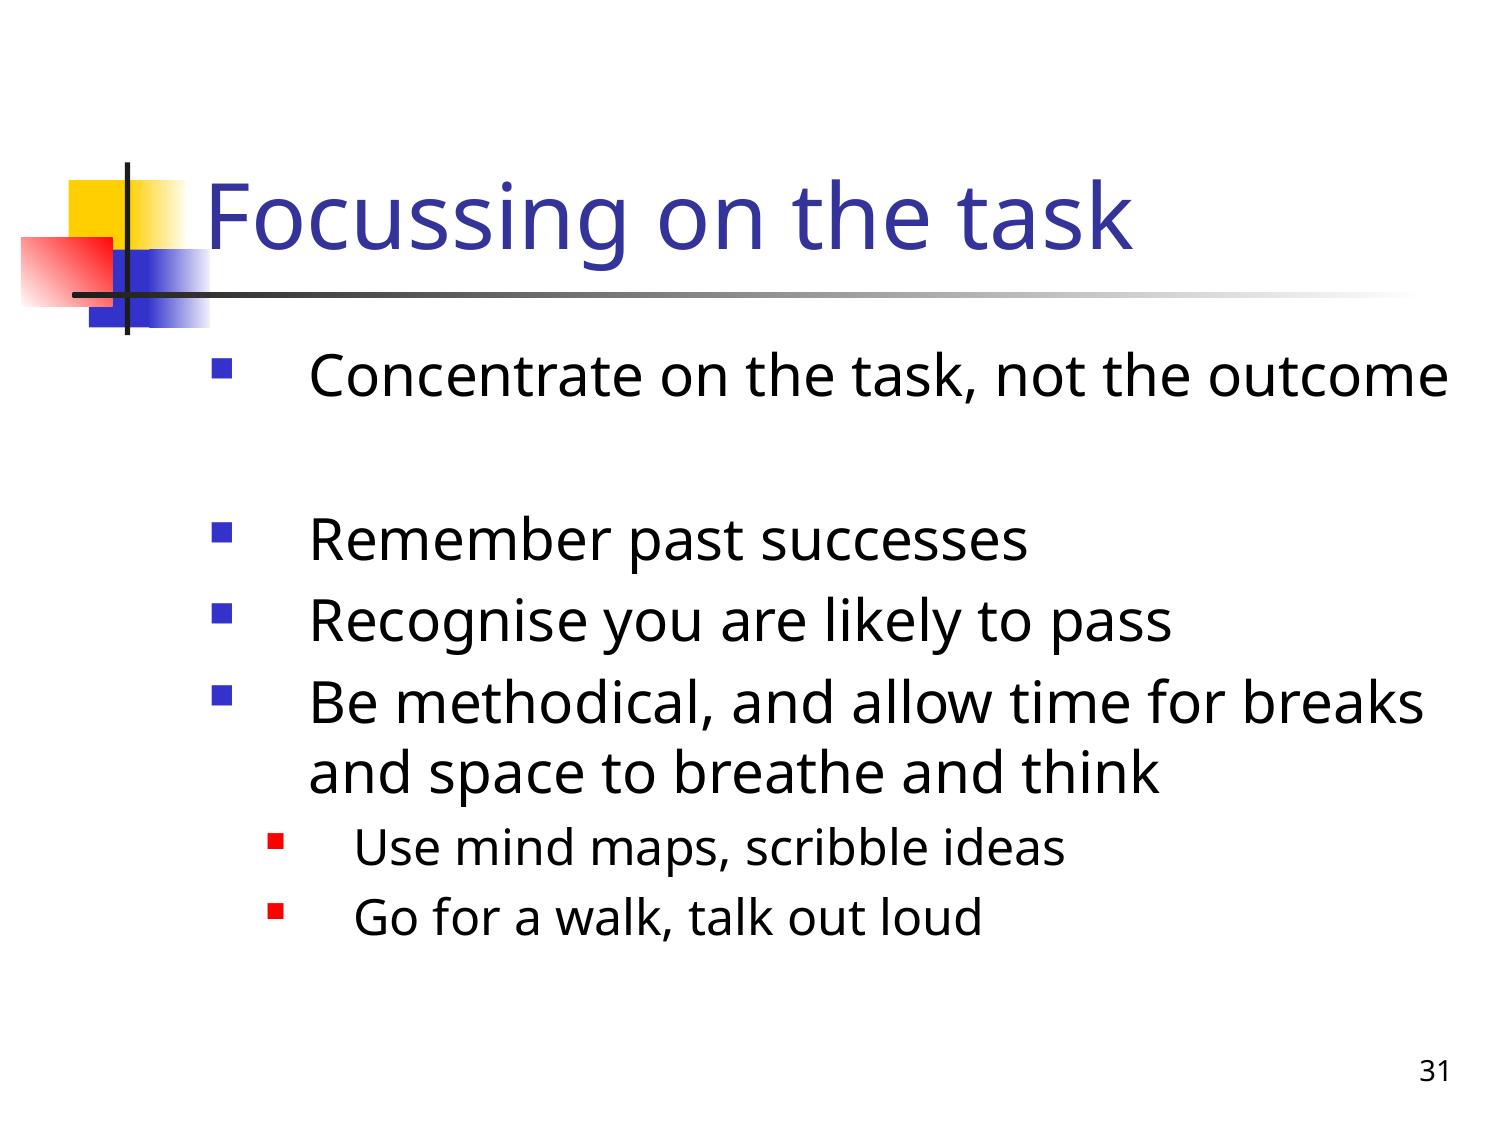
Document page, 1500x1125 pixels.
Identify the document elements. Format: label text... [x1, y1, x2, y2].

list Concentrate on the task, not the outcome Remember past successes Recognise you are likely to pass Be methodical, and allow time for breaks and space to breathe and think Use mind maps, scribble ideas Go for a walk, talk out loud [193, 331, 1469, 1006]
title Focussing on the task [188, 35, 1468, 275]
slide_number 31 [1155, 1024, 1468, 1100]
